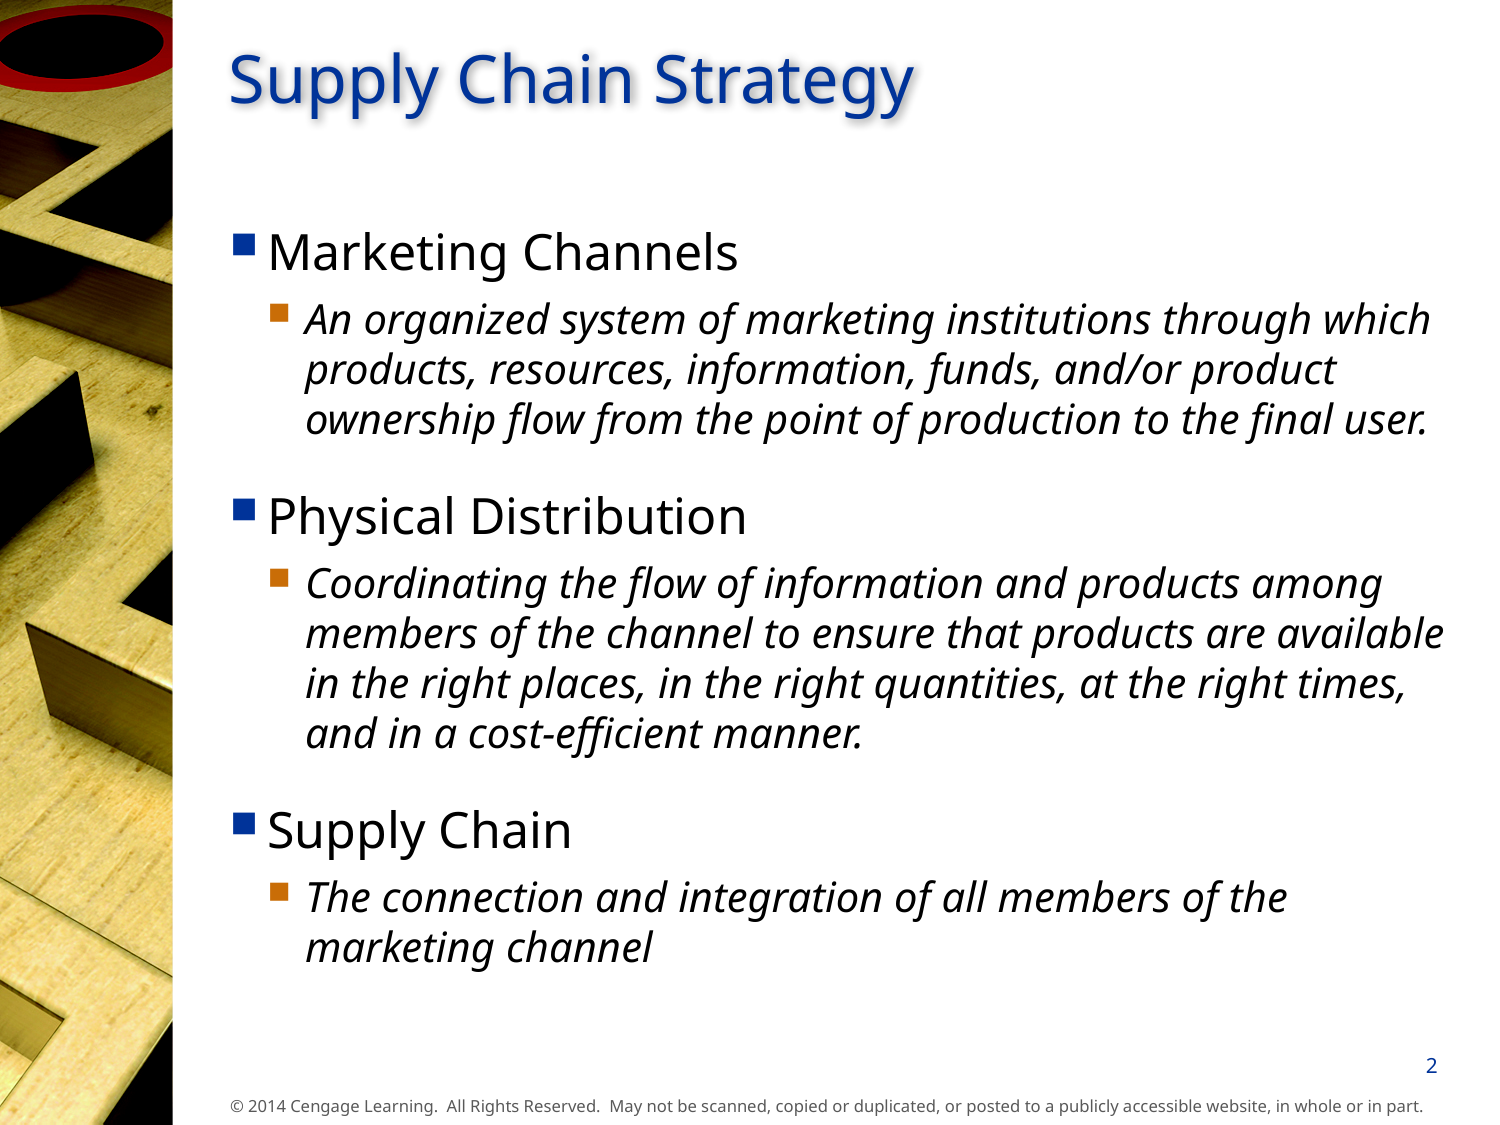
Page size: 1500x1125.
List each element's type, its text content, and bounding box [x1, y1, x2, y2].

slide_number 2 [1386, 1037, 1478, 1097]
title Supply Chain Strategy [213, 29, 1454, 213]
picture [0, 0, 173, 1125]
list Marketing Channels An organized system of marketing institutions through which products, resources, information, funds, and/or product ownership flow from the point of production to the final user. Physical Distribution Coordinating the flow of information and products among members of the channel to ensure that products are available in the right places, in the right quantities, at the right times, and in a cost-efficient manner. Supply Chain The connection and integration of all members of the marketing channel [215, 212, 1478, 1097]
